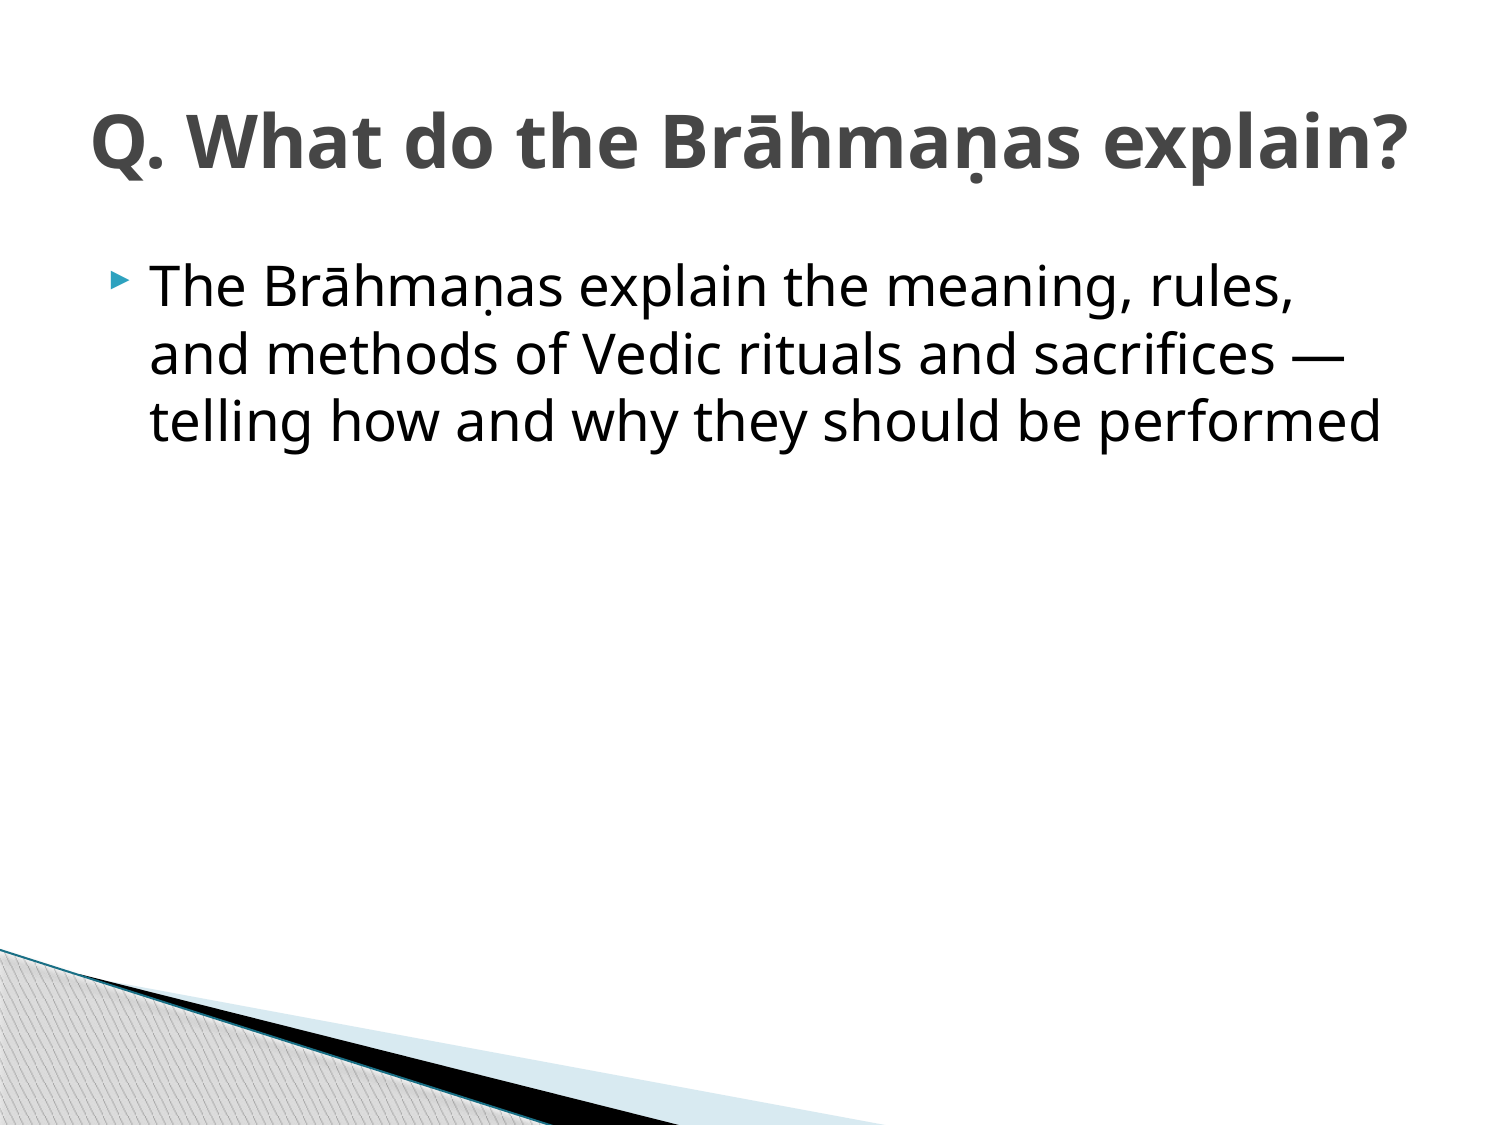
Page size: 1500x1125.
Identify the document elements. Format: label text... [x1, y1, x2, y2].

list The Brāhmaṇas explain the meaning, rules, and methods of Vedic rituals and sacrifices — telling how and why they should be performed [75, 243, 1425, 986]
title Q. What do the Brāhmaṇas explain? [75, 45, 1425, 233]
